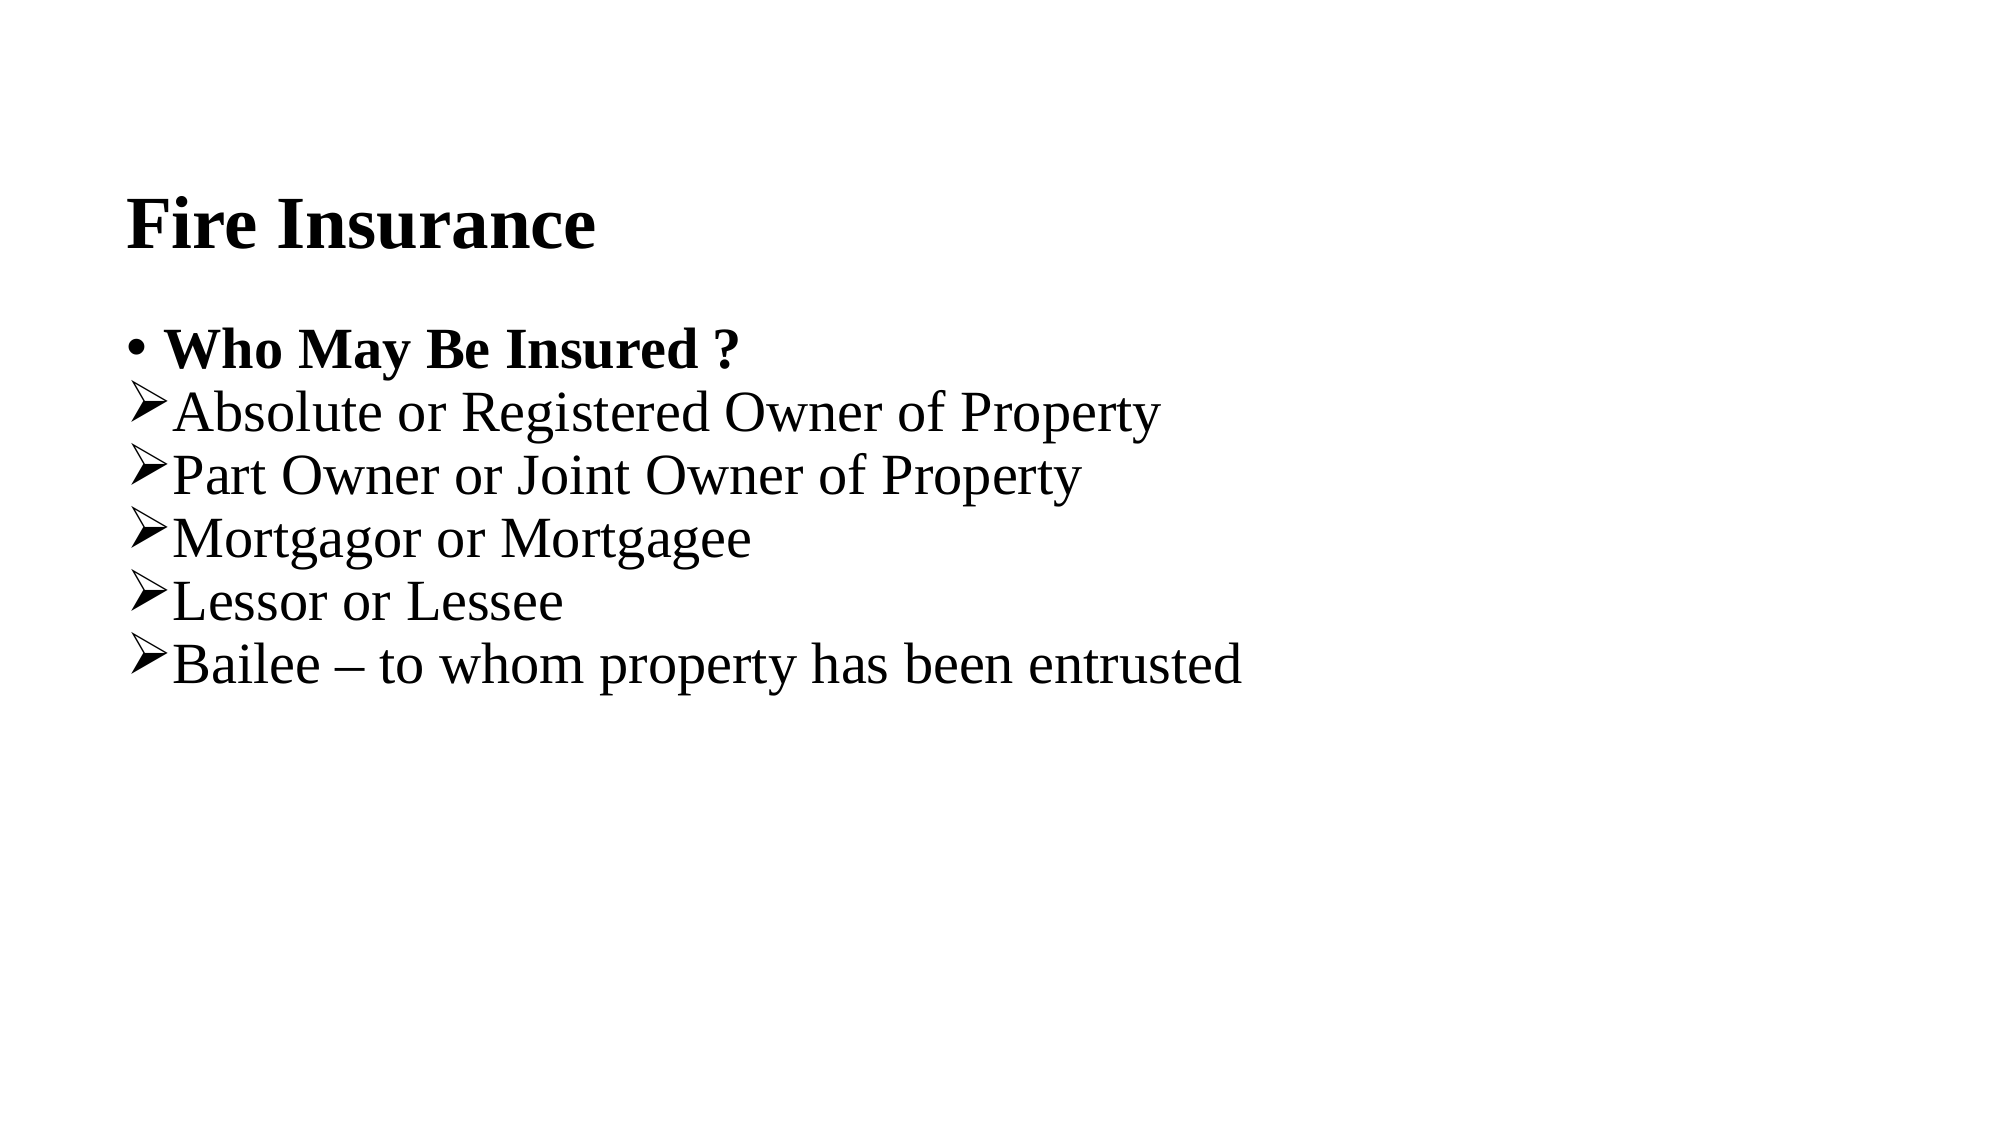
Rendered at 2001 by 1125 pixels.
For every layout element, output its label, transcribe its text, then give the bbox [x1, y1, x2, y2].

list Who May Be Insured ? Absolute or Registered Owner of Property Part Owner or Joint Owner of Property Mortgagor or Mortgagee Lessor or Lessee Bailee – to whom property has been entrusted [111, 310, 1929, 954]
title Fire Insurance [111, 162, 1912, 287]
